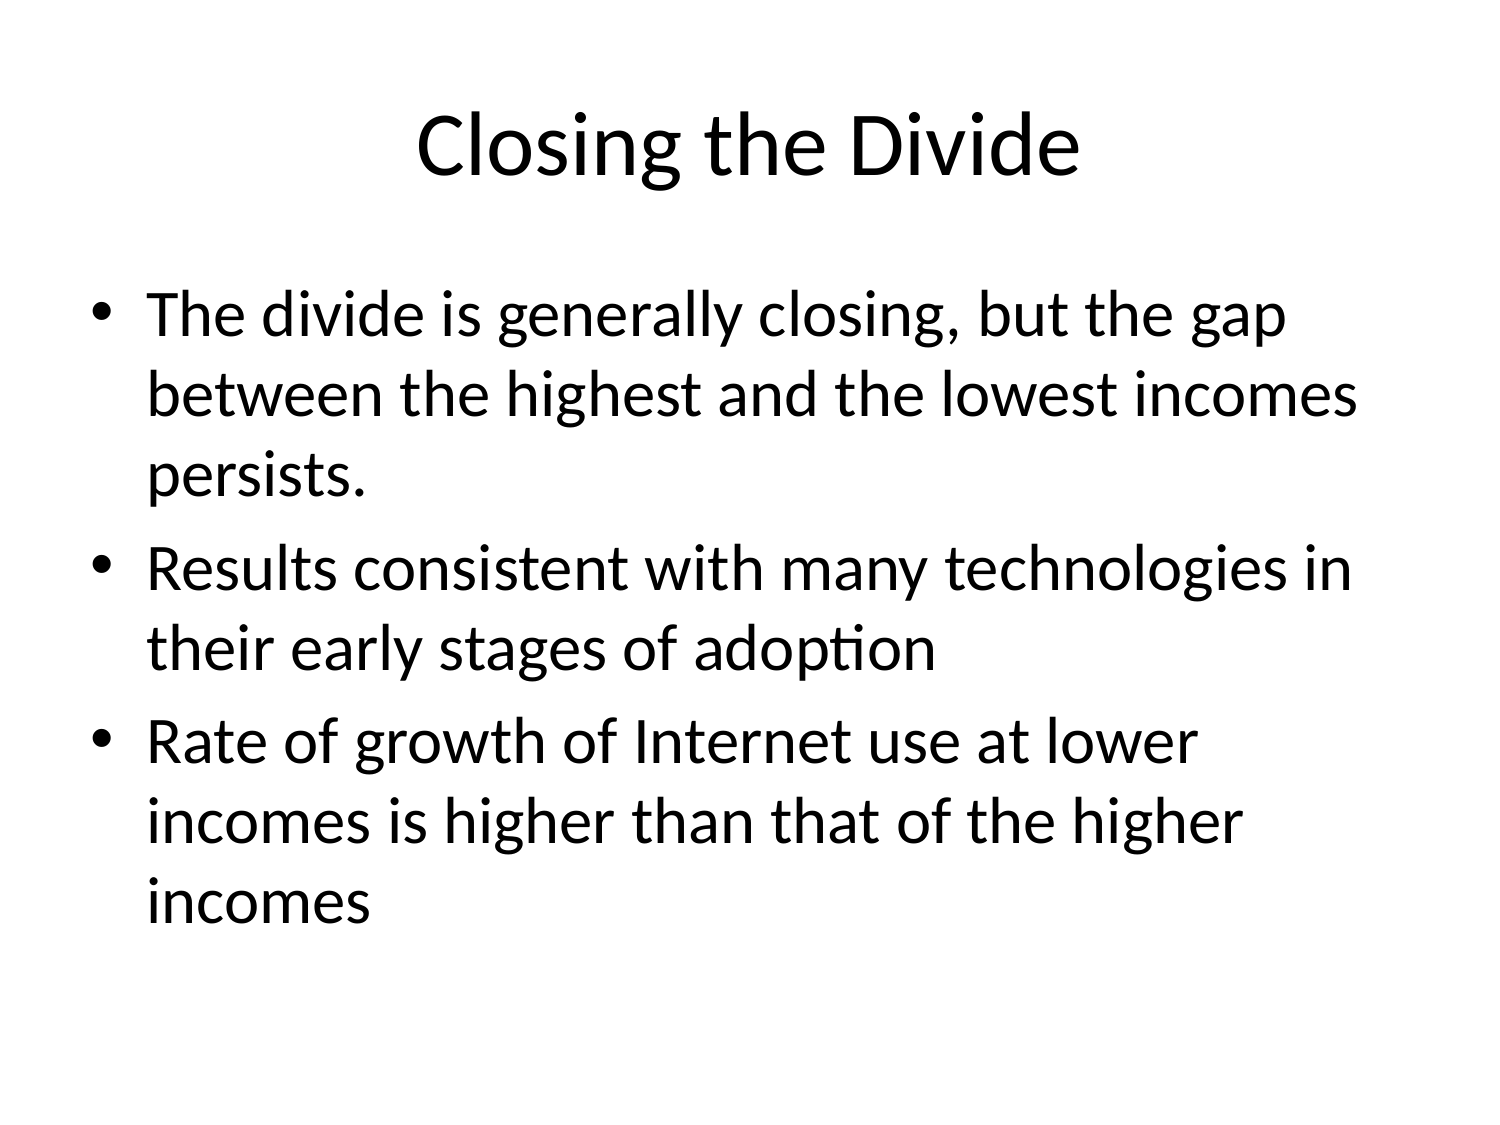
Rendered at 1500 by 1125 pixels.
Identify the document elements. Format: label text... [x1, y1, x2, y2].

list The divide is generally closing, but the gap between the highest and the lowest incomes persists. Results consistent with many technologies in their early stages of adoption Rate of growth of Internet use at lower incomes is higher than that of the higher incomes [75, 262, 1425, 1005]
title Closing the Divide [75, 45, 1425, 233]
